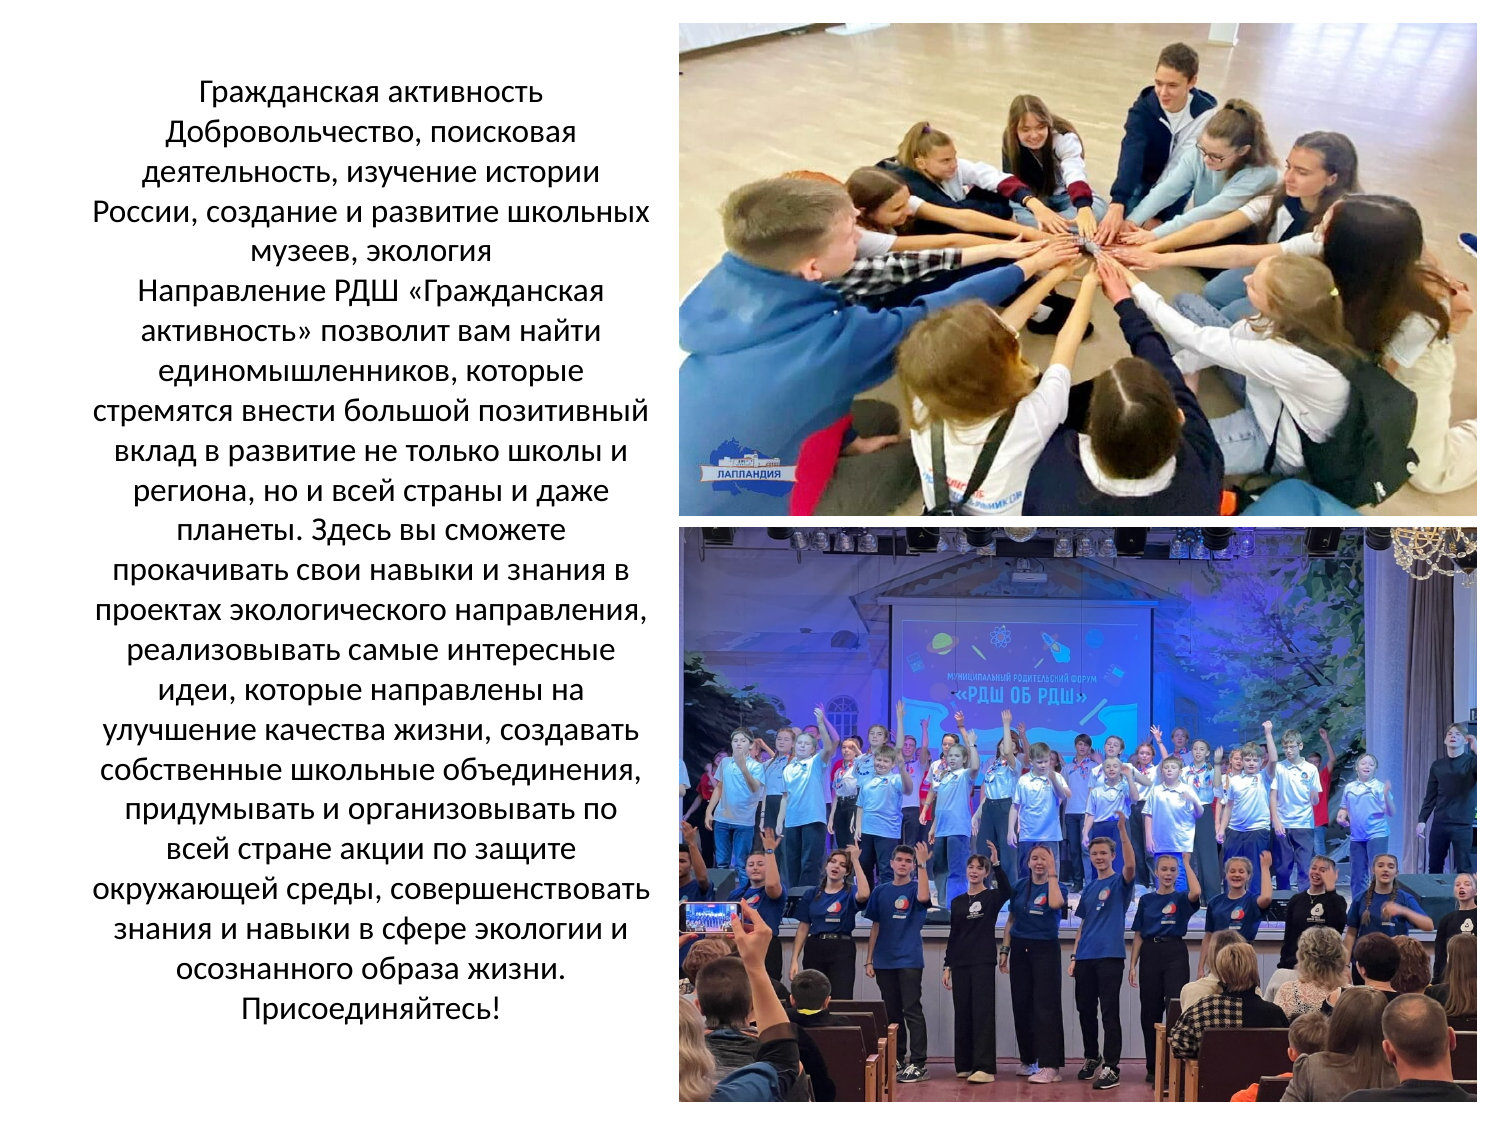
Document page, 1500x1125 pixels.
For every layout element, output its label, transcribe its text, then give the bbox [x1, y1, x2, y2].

picture [679, 23, 1477, 516]
picture [679, 527, 1477, 1102]
title Гражданская активность Добровольчество, поисковая деятельность, изучение истории России, создание и развитие школьных музеев, экология Направление РДШ «Гражданская активность» позволит вам найти единомышленников, которые стремятся внести большой позитивный вклад в развитие не только школы и региона, но и всей страны и даже планеты. Здесь вы сможете прокачивать свои навыки и знания в проектах экологического направления, реализовывать самые интересные идеи, которые направлены на улучшение качества жизни, создавать собственные школьные объединения, придумывать и организовывать по всей стране акции по защите окружающей среды, совершенствовать знания и навыки в сфере экологии и осознанного образа жизни. Присоединяйтесь! [75, 45, 668, 1090]
